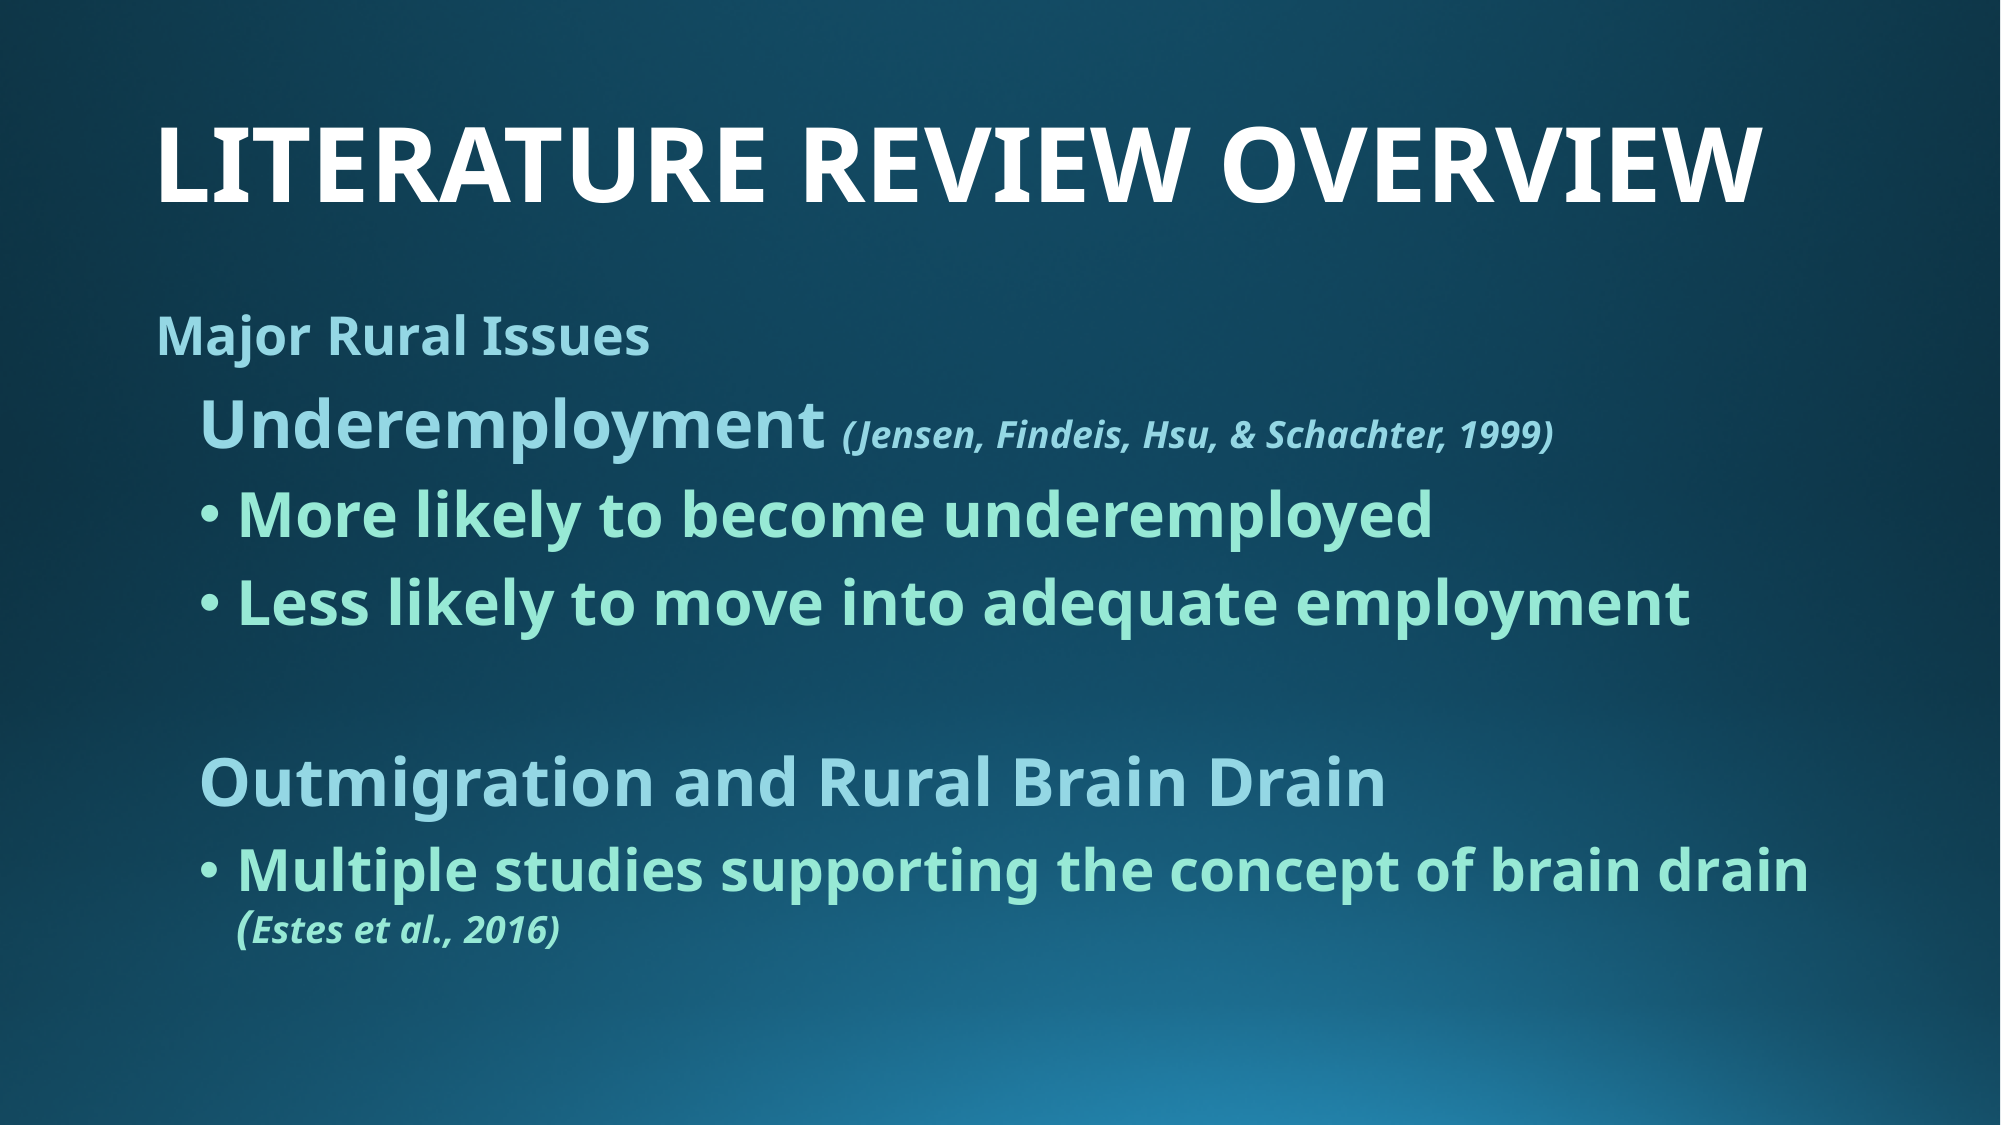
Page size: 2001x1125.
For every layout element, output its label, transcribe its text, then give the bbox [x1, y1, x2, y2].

list Underemployment (Jensen, Findeis, Hsu, & Schachter, 1999) More likely to become underemployed Less likely to move into adequate employment Outmigration and Rural Brain Drain Multiple studies supporting the concept of brain drain (Estes et al., 2016) [183, 384, 1863, 1092]
list Major Rural Issues [0, 215, 1905, 384]
title LITERATURE REVIEW OVERVIEW [137, 59, 1863, 215]
picture [0, 0, 2001, 1125]
